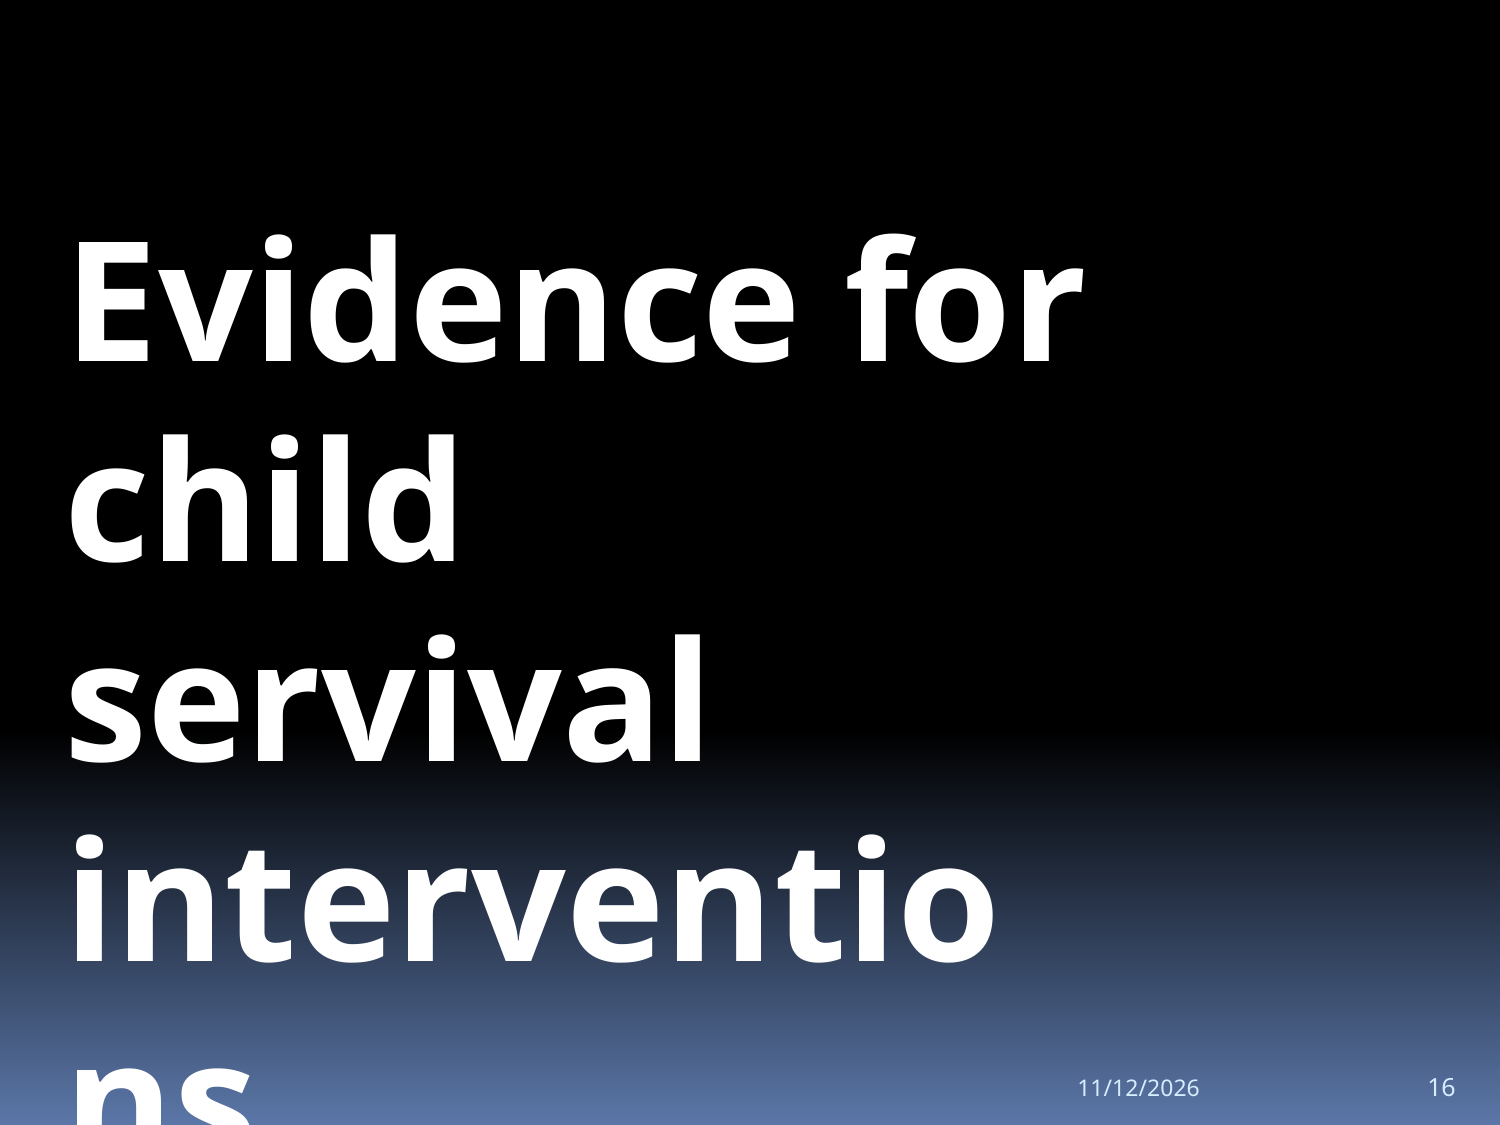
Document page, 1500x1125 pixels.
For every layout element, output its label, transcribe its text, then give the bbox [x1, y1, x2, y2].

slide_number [1062, 1052, 1412, 1113]
text_box Evidence for child servival interventions….. [50, 187, 1125, 1125]
slide_number 16 [1412, 1052, 1488, 1113]
